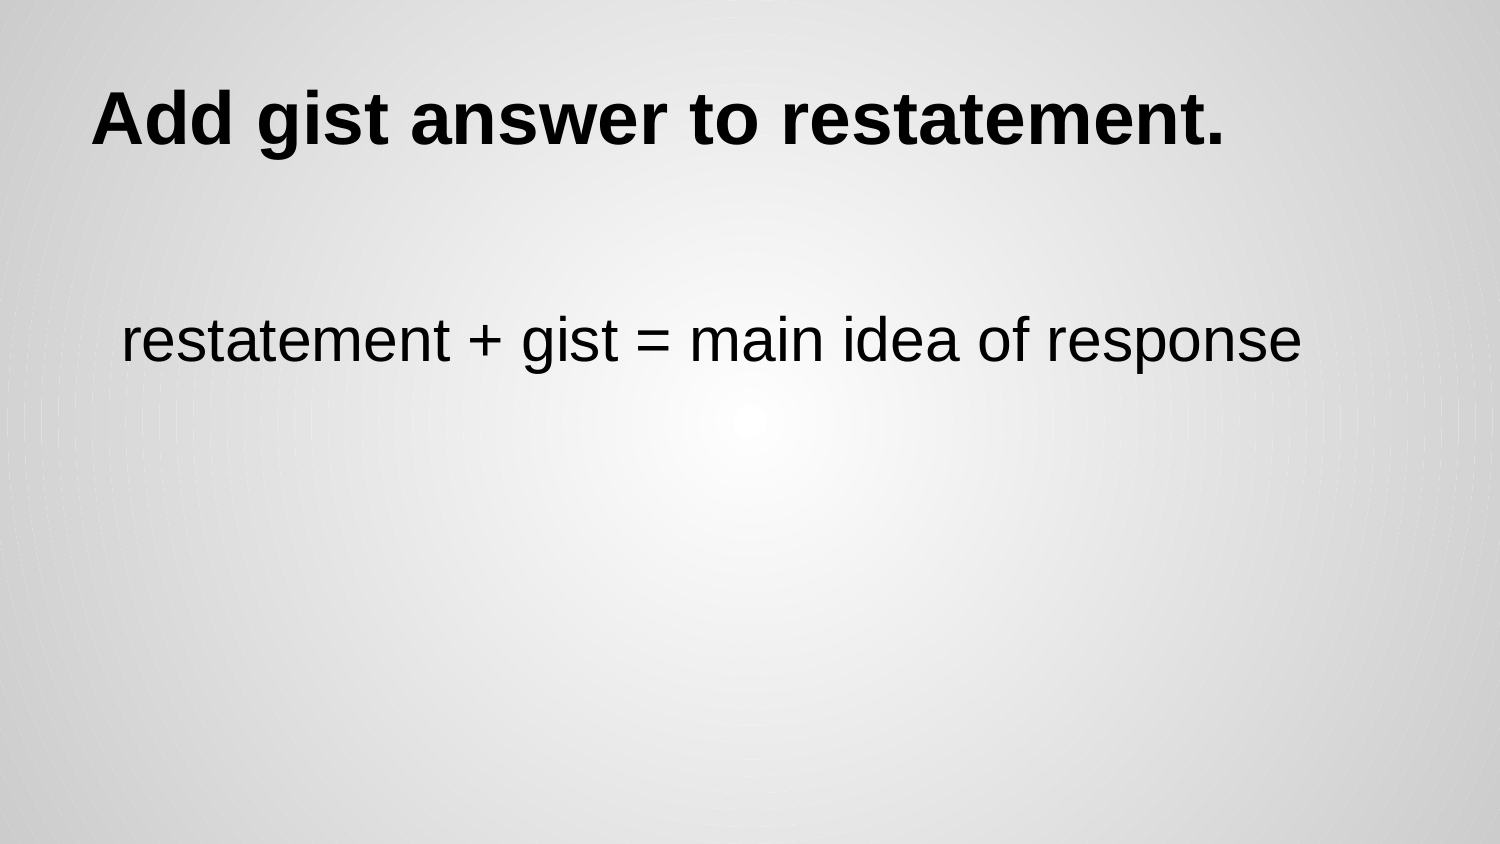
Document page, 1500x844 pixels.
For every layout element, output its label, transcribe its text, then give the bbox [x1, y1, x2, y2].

title Add gist answer to restatement. [74, 33, 1426, 175]
list restatement + gist = main idea of response [74, 196, 1426, 809]
